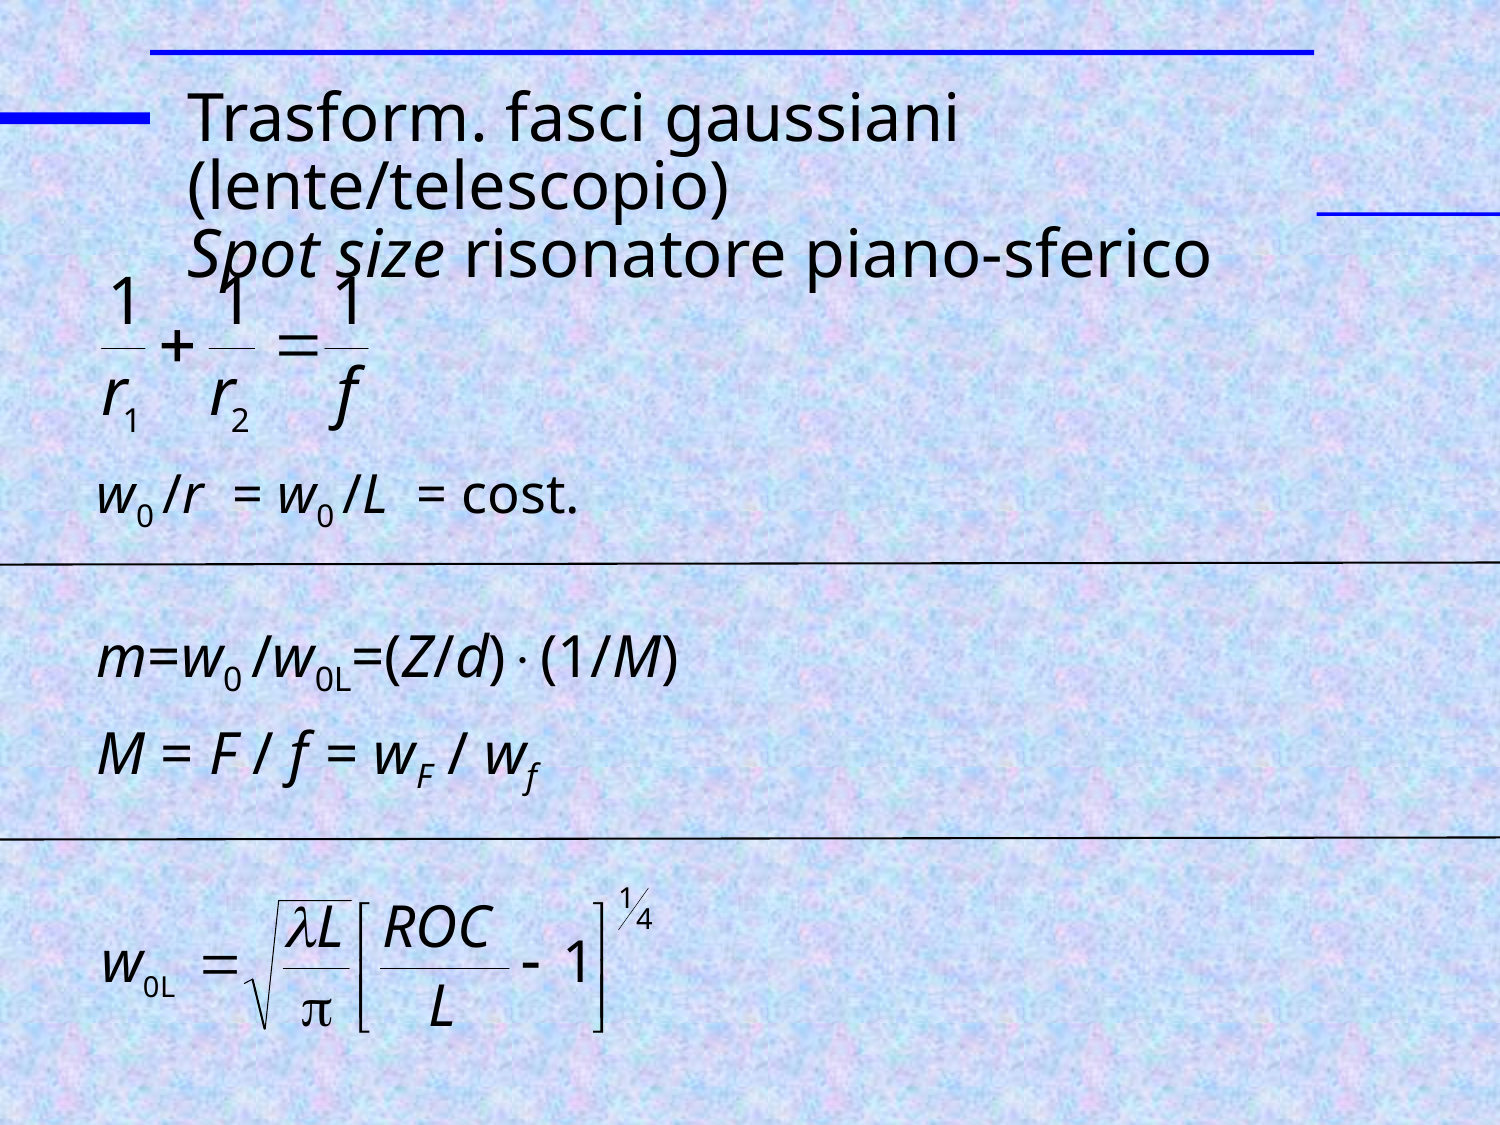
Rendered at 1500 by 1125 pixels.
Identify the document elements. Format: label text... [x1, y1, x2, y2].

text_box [96, 270, 374, 441]
picture [0, 0, 1500, 1125]
text_box w0 /r = w0 /L = cost. [96, 463, 656, 552]
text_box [96, 883, 656, 1039]
title Trasform. fasci gaussiani (lente/telescopio) Spot size risonatore piano-sferico [187, 87, 1500, 230]
text_box m=w0 /w0L=(Z/d)(1/M) M = F / f = wF / wf [96, 622, 753, 784]
